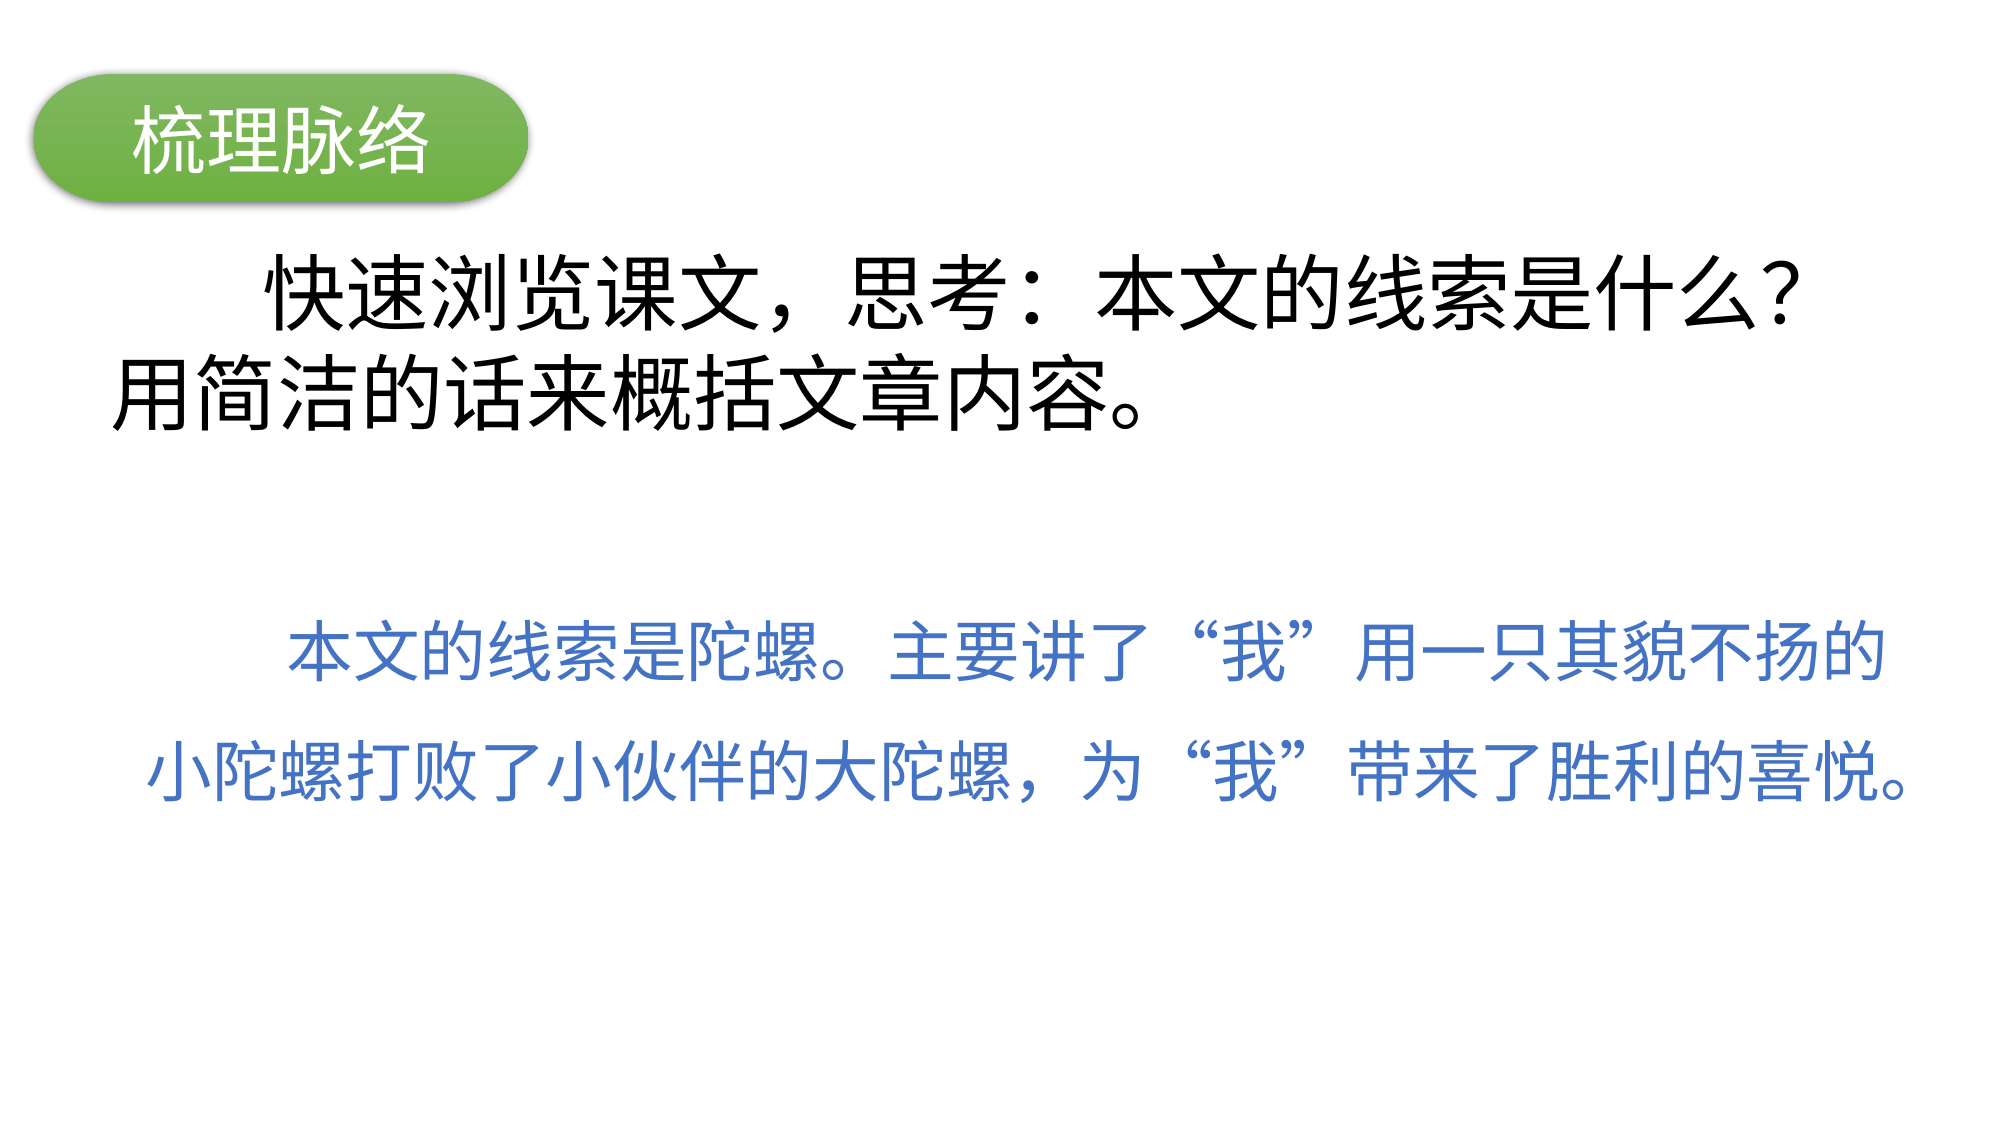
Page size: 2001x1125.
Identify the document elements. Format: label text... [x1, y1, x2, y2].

text_box 快速浏览课文，思考：本文的线索是什么？用简洁的话来概括文章内容。 [96, 233, 1904, 449]
text_box 梳理脉络 [33, 73, 529, 203]
text_box 本文的线索是陀螺。主要讲了“我”用一只其貌不扬的小陀螺打败了小伙伴的大陀螺，为“我”带来了胜利的喜悦。 [130, 562, 1904, 818]
